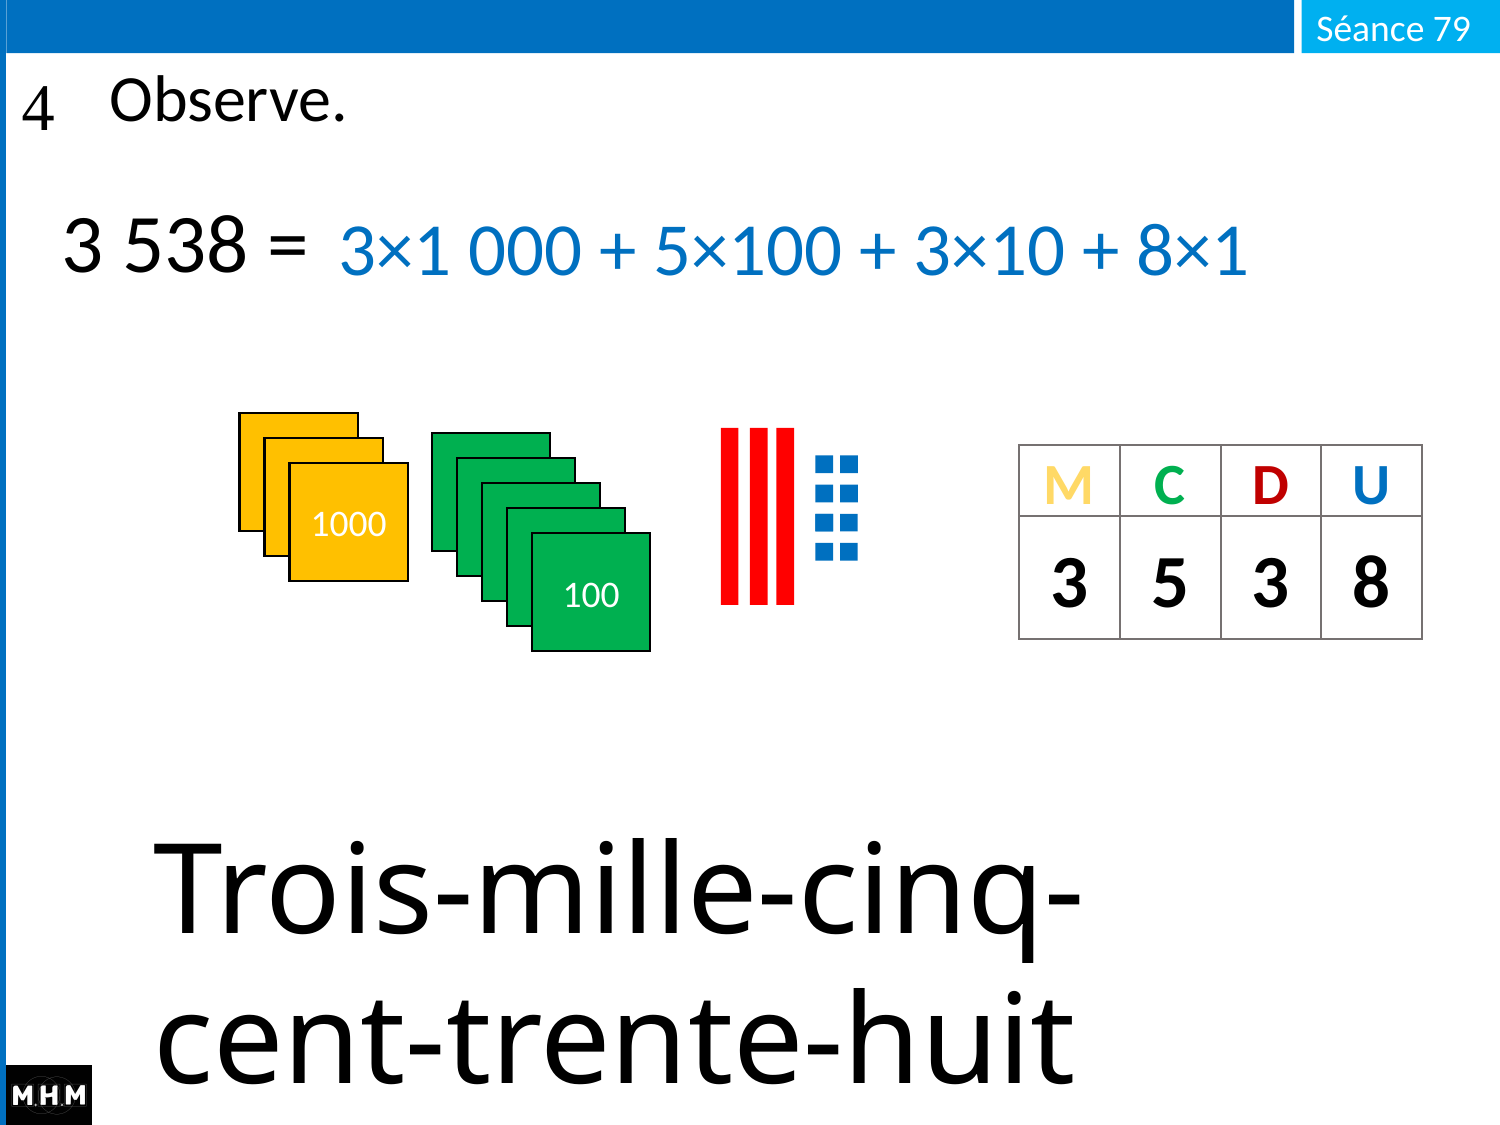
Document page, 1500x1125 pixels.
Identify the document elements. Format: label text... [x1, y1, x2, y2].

text_box 100 [456, 457, 576, 577]
text_box [839, 513, 859, 532]
text_box [814, 454, 834, 474]
text_box 1000 [238, 412, 359, 532]
text_box [775, 427, 795, 606]
text_box Trois-mille-cinq-cent-trente-huit [138, 800, 1389, 1116]
text_box [839, 542, 859, 562]
text_box 100 [506, 507, 626, 627]
text_box 3×1 000 + 5×100 + 3×10 + 8×1 [323, 186, 1446, 298]
text_box 1000 [288, 462, 409, 582]
text_box [839, 484, 859, 503]
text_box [1018, 445, 1423, 640]
text_box [814, 542, 834, 562]
text_box 100 [431, 432, 551, 552]
text_box 1000 [263, 437, 384, 557]
text_box [720, 427, 740, 606]
text_box [839, 454, 859, 474]
text_box [814, 484, 834, 503]
text_box 3 538 = … [46, 181, 686, 297]
text_box [749, 427, 769, 606]
text_box 100 [481, 482, 601, 602]
text_box [814, 513, 834, 532]
picture [6, 1065, 92, 1125]
title Observe. [94, 57, 1389, 144]
text_box 100 [531, 532, 651, 652]
